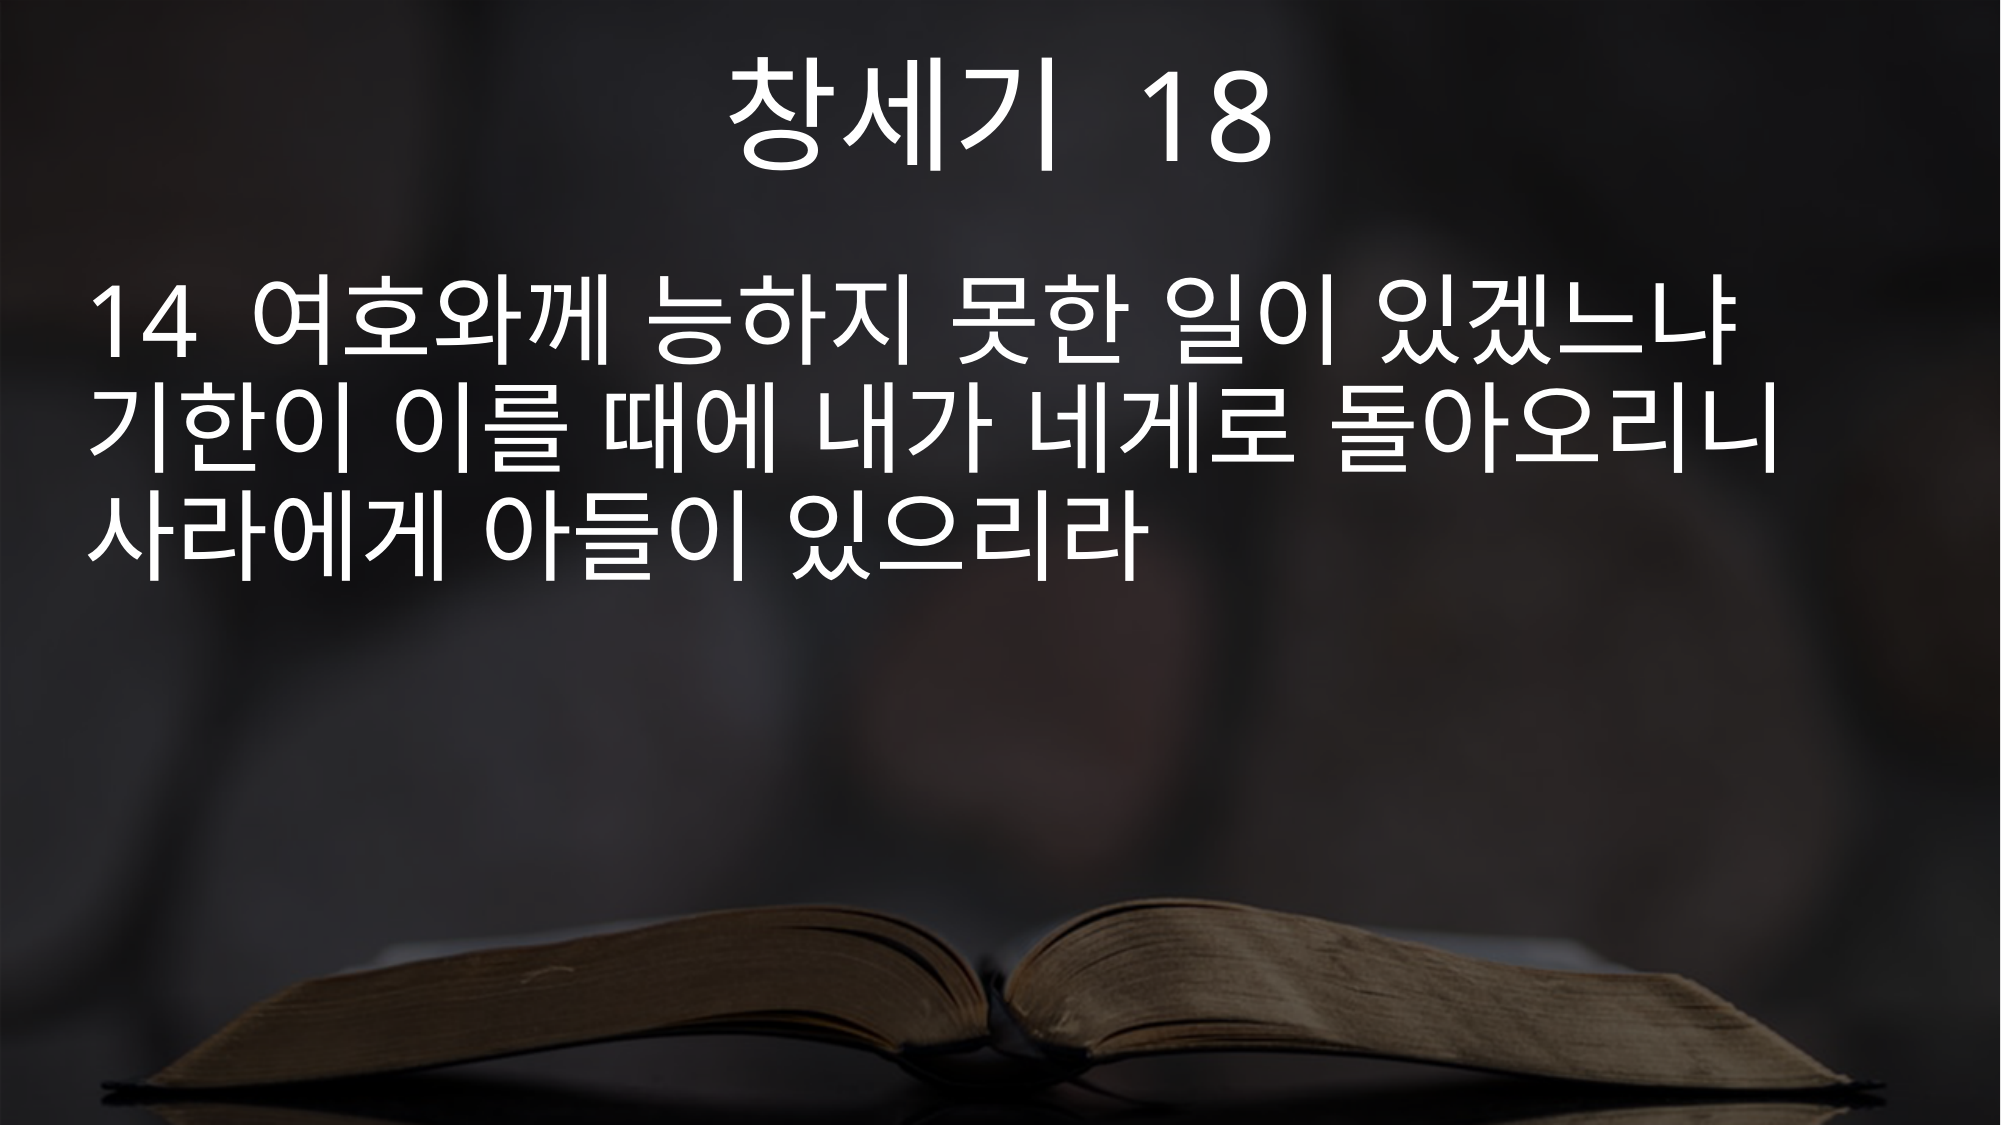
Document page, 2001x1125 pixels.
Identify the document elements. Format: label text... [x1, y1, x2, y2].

list 14 여호와께 능하지 못한 일이 있겠느냐 기한이 이를 때에 내가 네게로 돌아오리니 사라에게 아들이 있으리라 [69, 263, 1953, 423]
picture [0, 0, 2001, 1125]
footer 창세기 18 [0, 32, 2000, 192]
